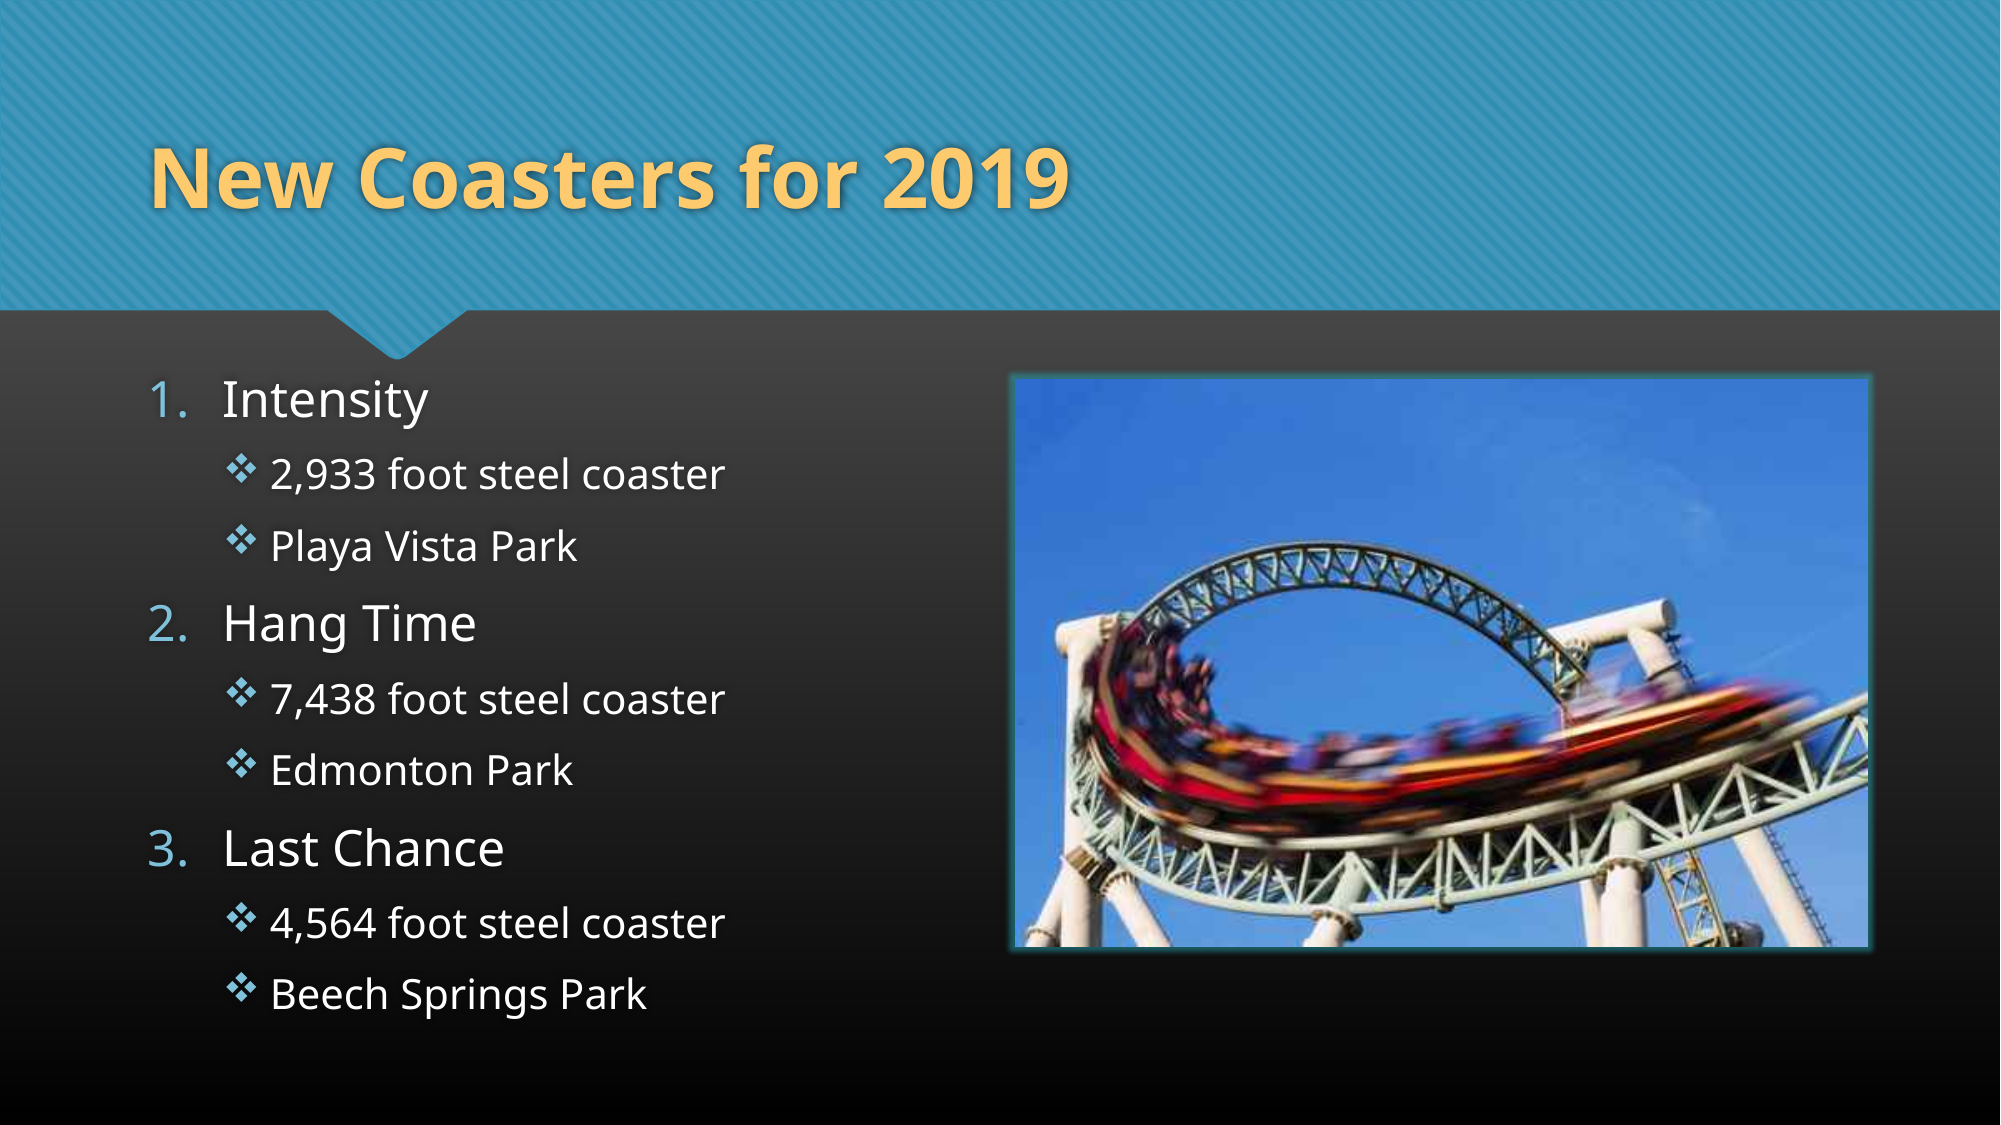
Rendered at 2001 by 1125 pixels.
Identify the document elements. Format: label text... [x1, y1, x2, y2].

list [1014, 378, 1868, 947]
title New Coasters for 2019 [132, 73, 1868, 233]
list Intensity 2,933 foot steel coaster Playa Vista Park Hang Time 7,438 foot steel coaster Edmonton Park Last Chance 4,564 foot steel coaster Beech Springs Park [132, 337, 984, 1048]
